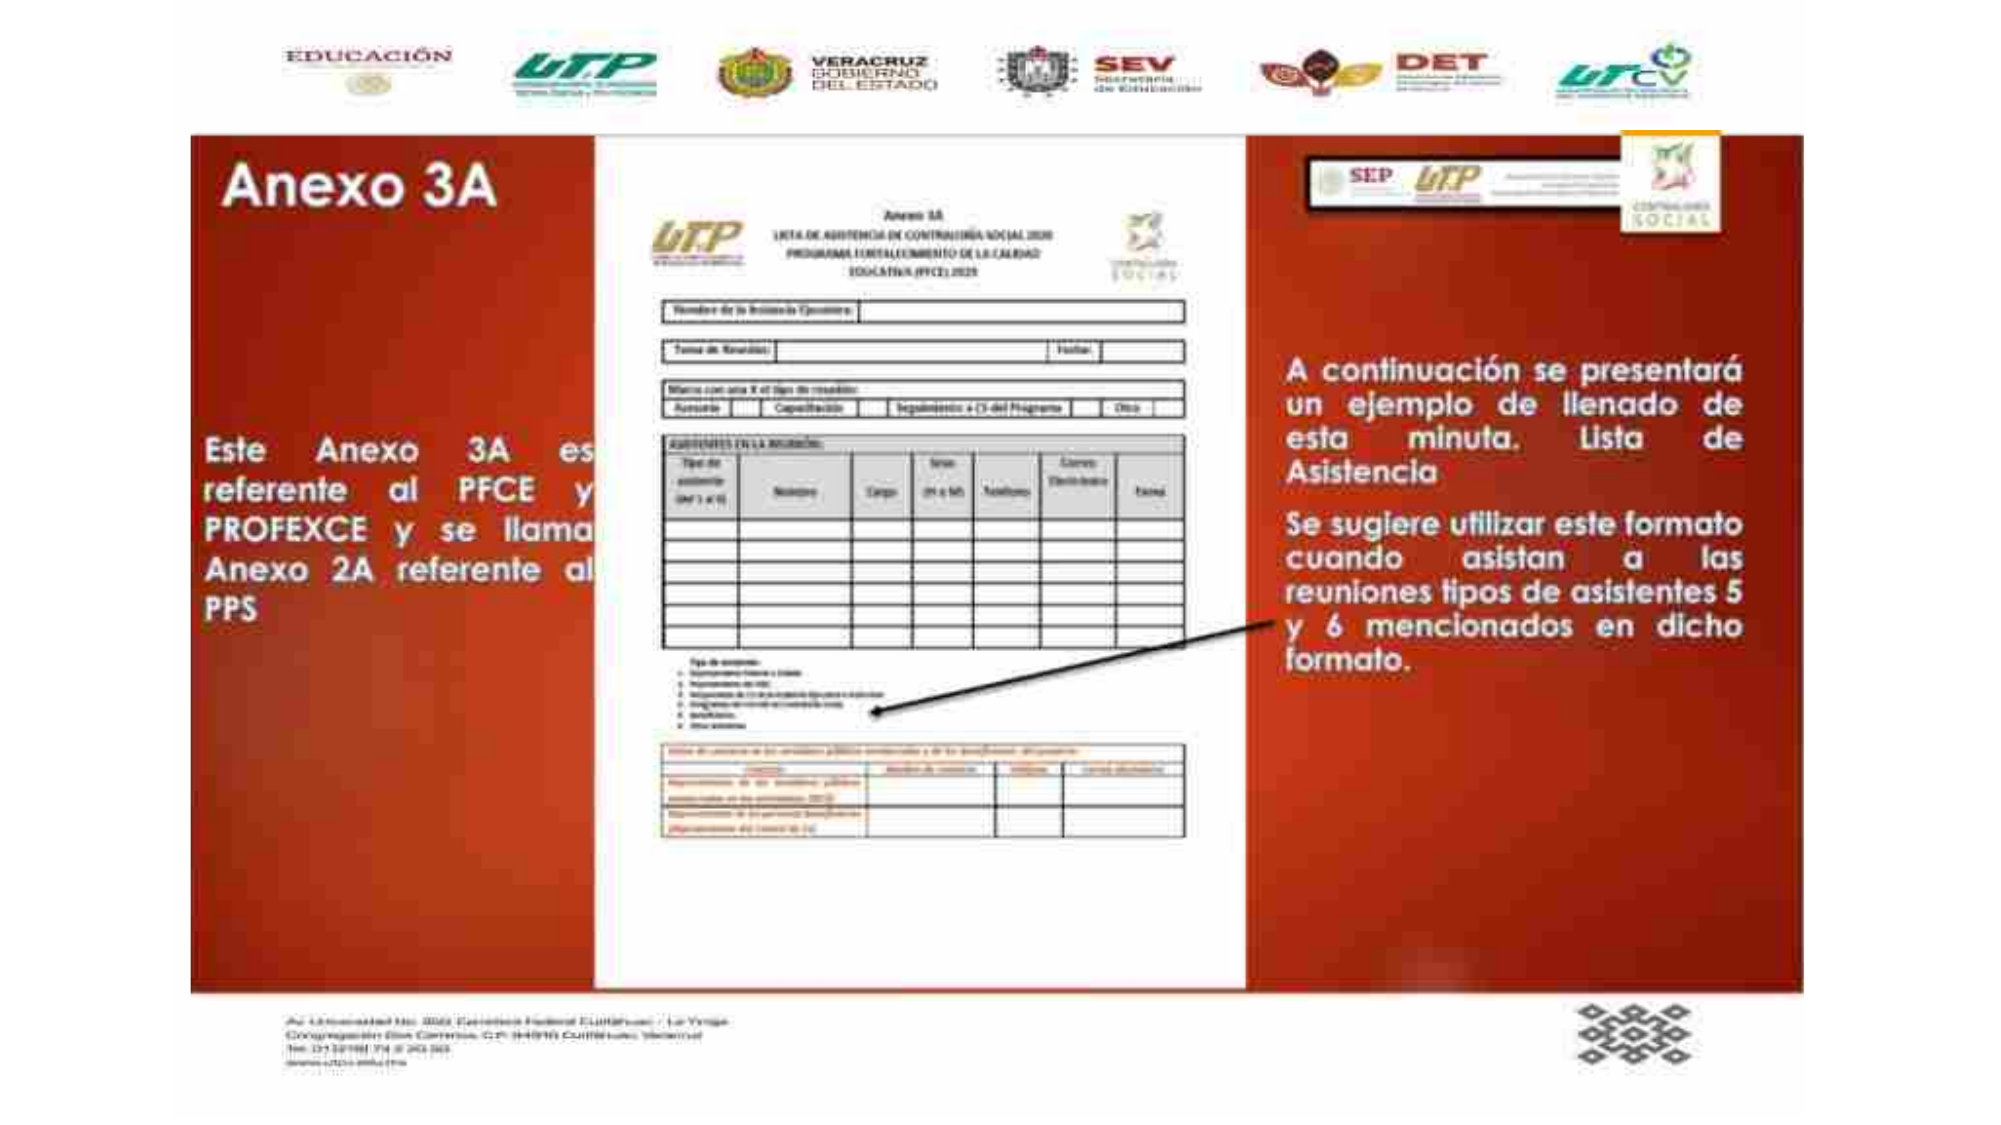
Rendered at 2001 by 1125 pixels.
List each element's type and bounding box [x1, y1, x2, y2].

picture [173, 0, 1805, 1117]
